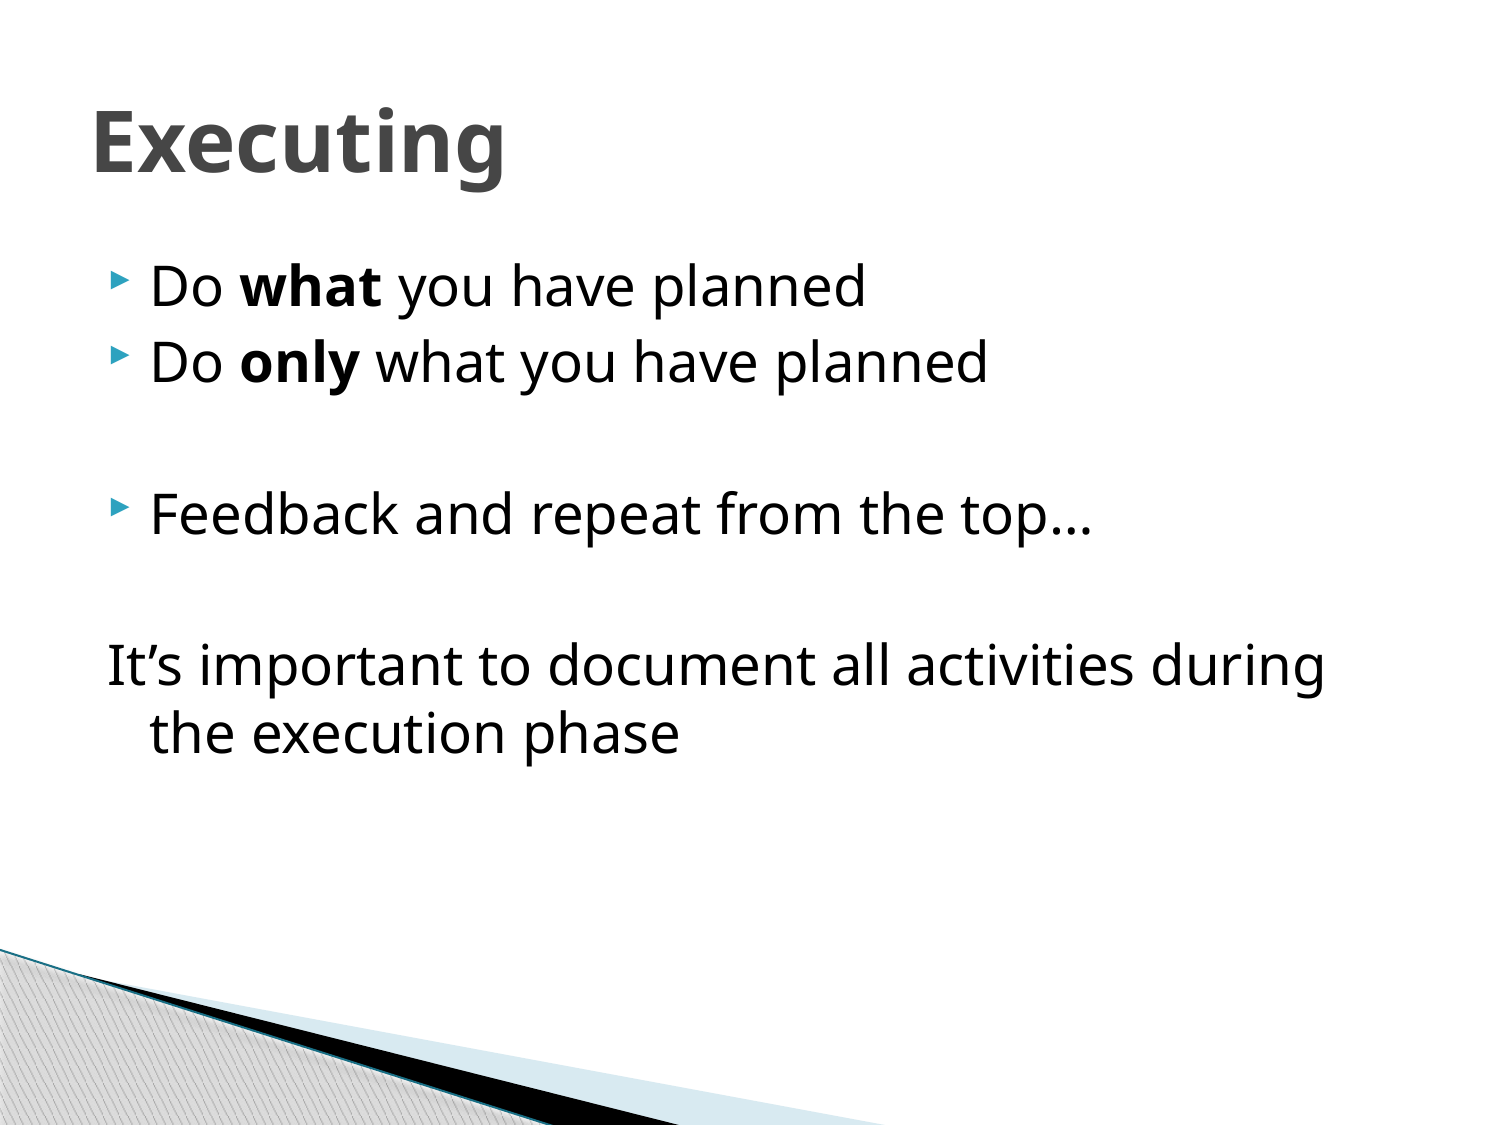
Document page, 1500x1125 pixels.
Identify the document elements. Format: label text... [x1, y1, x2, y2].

title Executing [75, 45, 1425, 233]
list Do what you have planned Do only what you have planned Feedback and repeat from the top… It’s important to document all activities during the execution phase [75, 243, 1425, 986]
